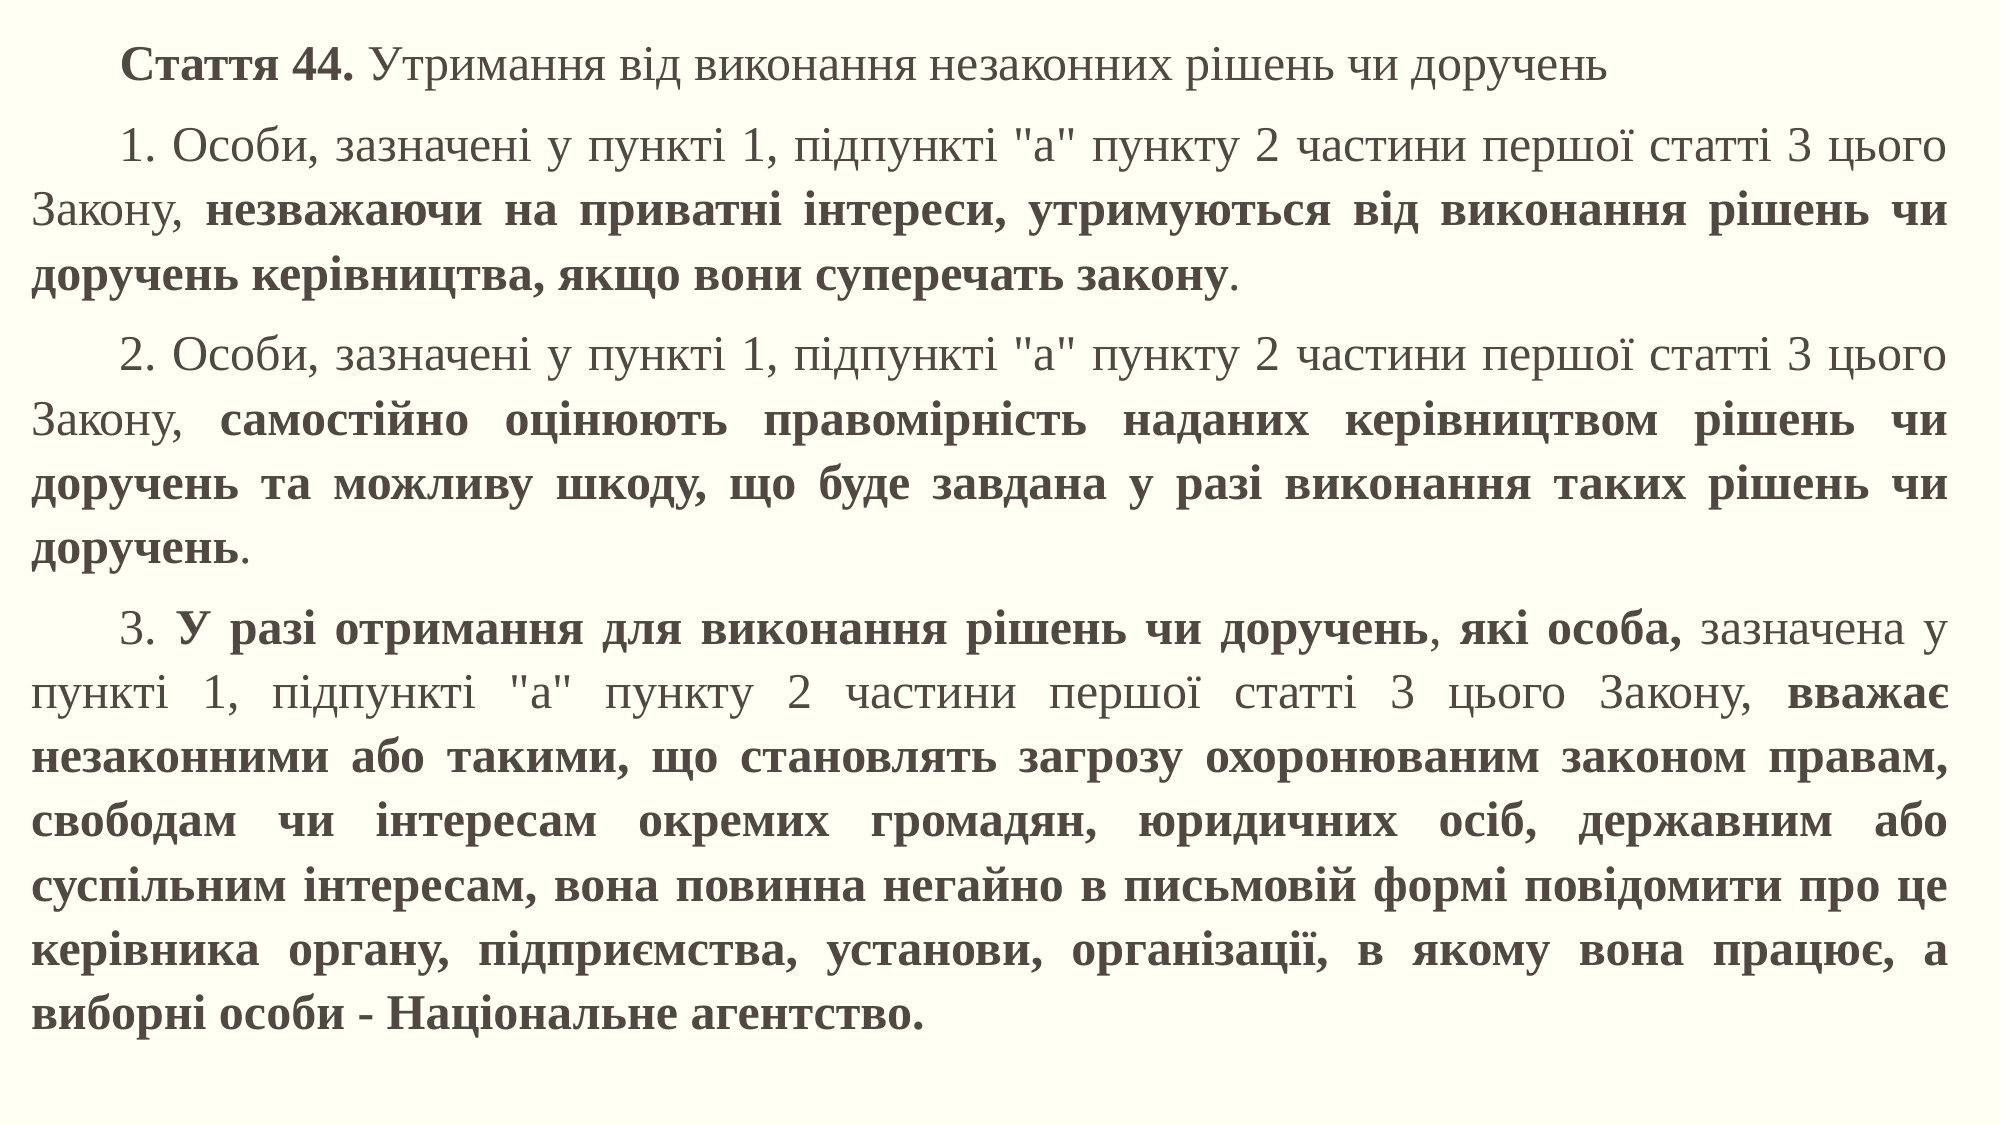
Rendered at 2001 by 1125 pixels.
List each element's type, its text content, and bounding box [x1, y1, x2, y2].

text_box Стаття 44. Утримання від виконання незаконних рішень чи доручень 1. Особи, зазначені у пункті 1, підпункті "а" пункту 2 частини першої статті 3 цього Закону, незважаючи на приватні інтереси, утримуються від виконання рішень чи доручень керівництва, якщо вони суперечать закону. 2. Особи, зазначені у пункті 1, підпункті "а" пункту 2 частини першої статті 3 цього Закону, самостійно оцінюють правомірність наданих керівництвом рішень чи доручень та можливу шкоду, що буде завдана у разі виконання таких рішень чи доручень. 3. У разі отримання для виконання рішень чи доручень, які особа, зазначена у пункті 1, підпункті "а" пункту 2 частини першої статті 3 цього Закону, вважає незаконними або такими, що становлять загрозу охоронюваним законом правам, свободам чи інтересам окремих громадян, юридичних осіб, державним або суспільним інтересам, вона повинна негайно в письмовій формі повідомити про це керівника органу, підприємства, установи, організації, в якому вона працює, а виборні особи - Національне агентство. [16, 19, 1964, 1047]
